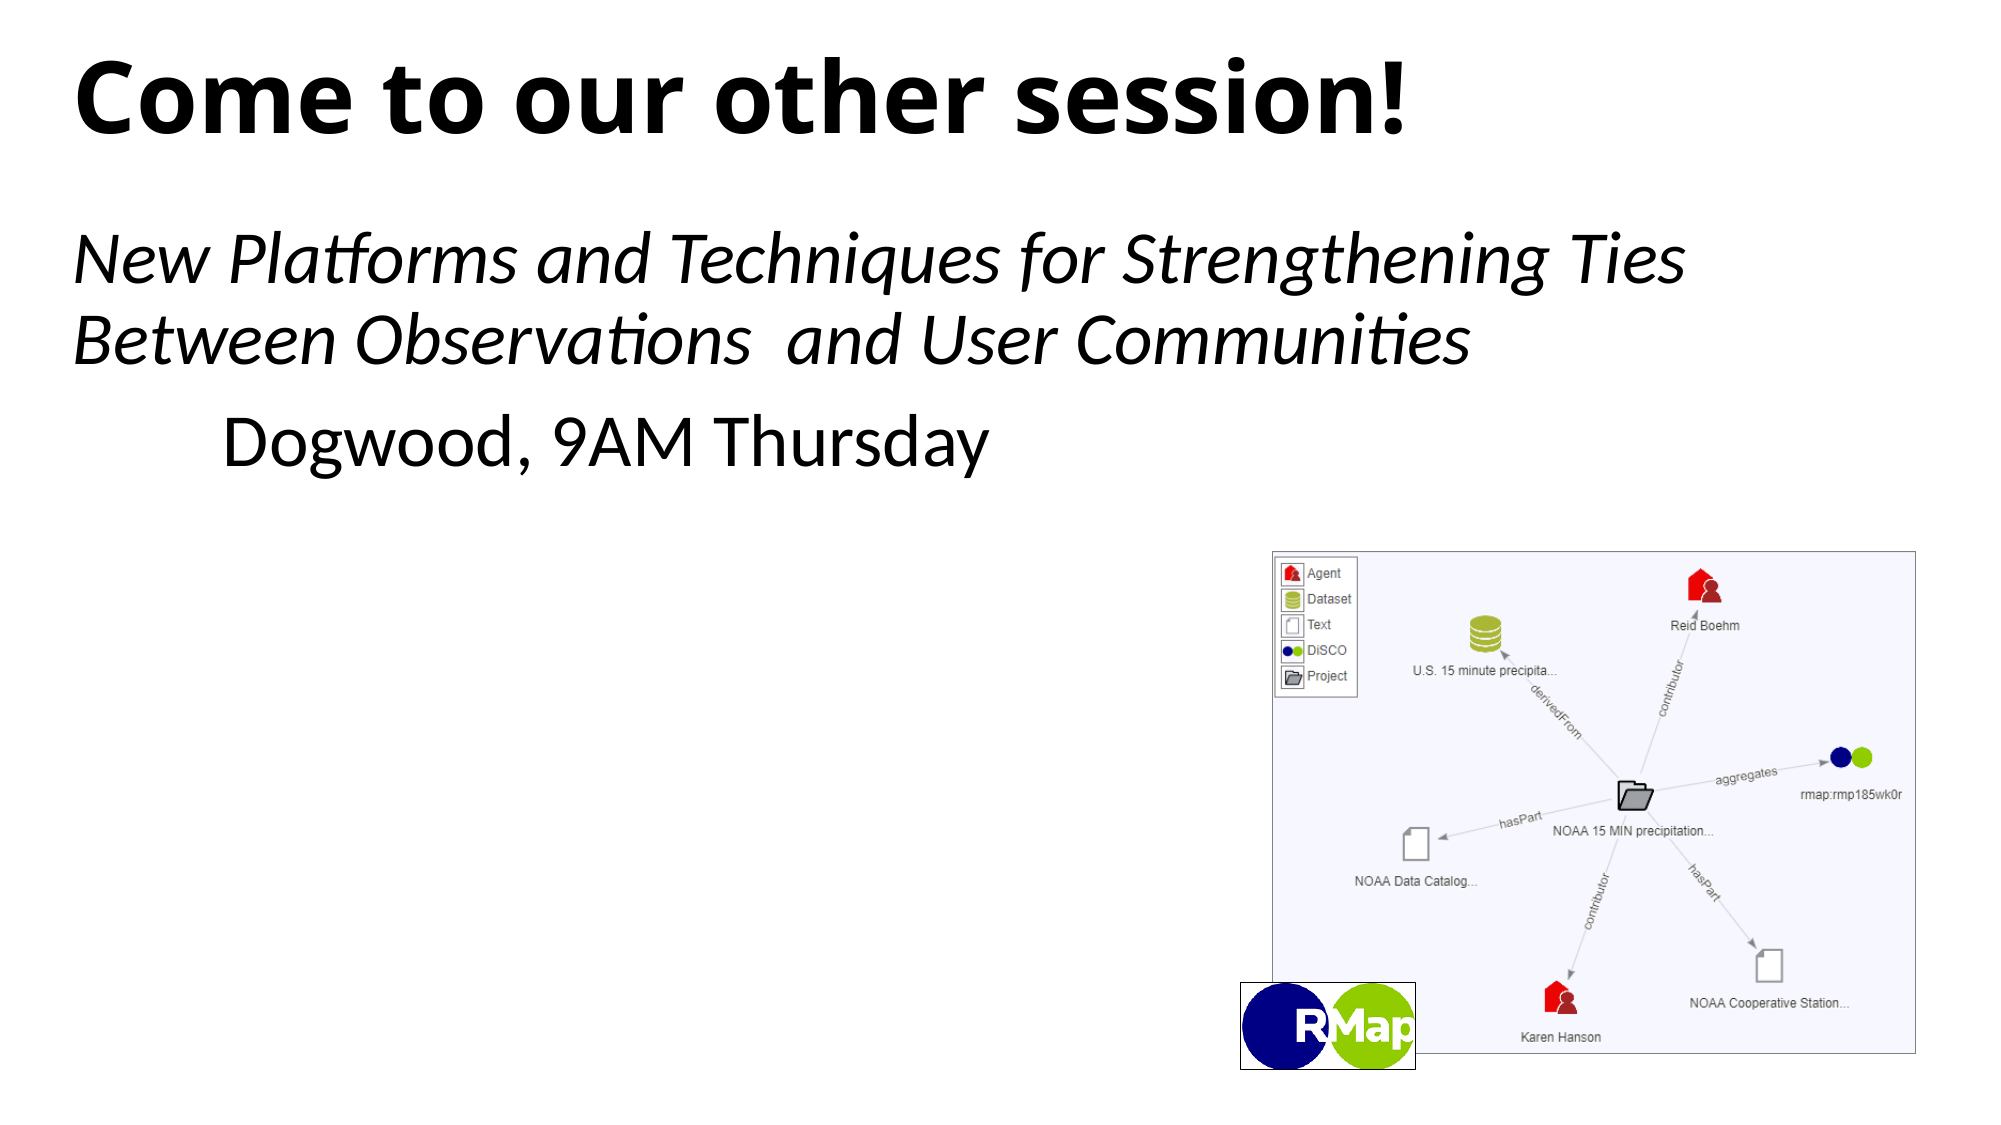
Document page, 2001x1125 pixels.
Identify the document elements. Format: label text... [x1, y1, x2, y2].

picture [1241, 551, 1916, 1070]
list New Platforms and Techniques for Strengthening Ties Between Observations and User Communities Dogwood, 9AM Thursday [57, 211, 1948, 1017]
title Come to our other session! [57, 26, 1948, 177]
